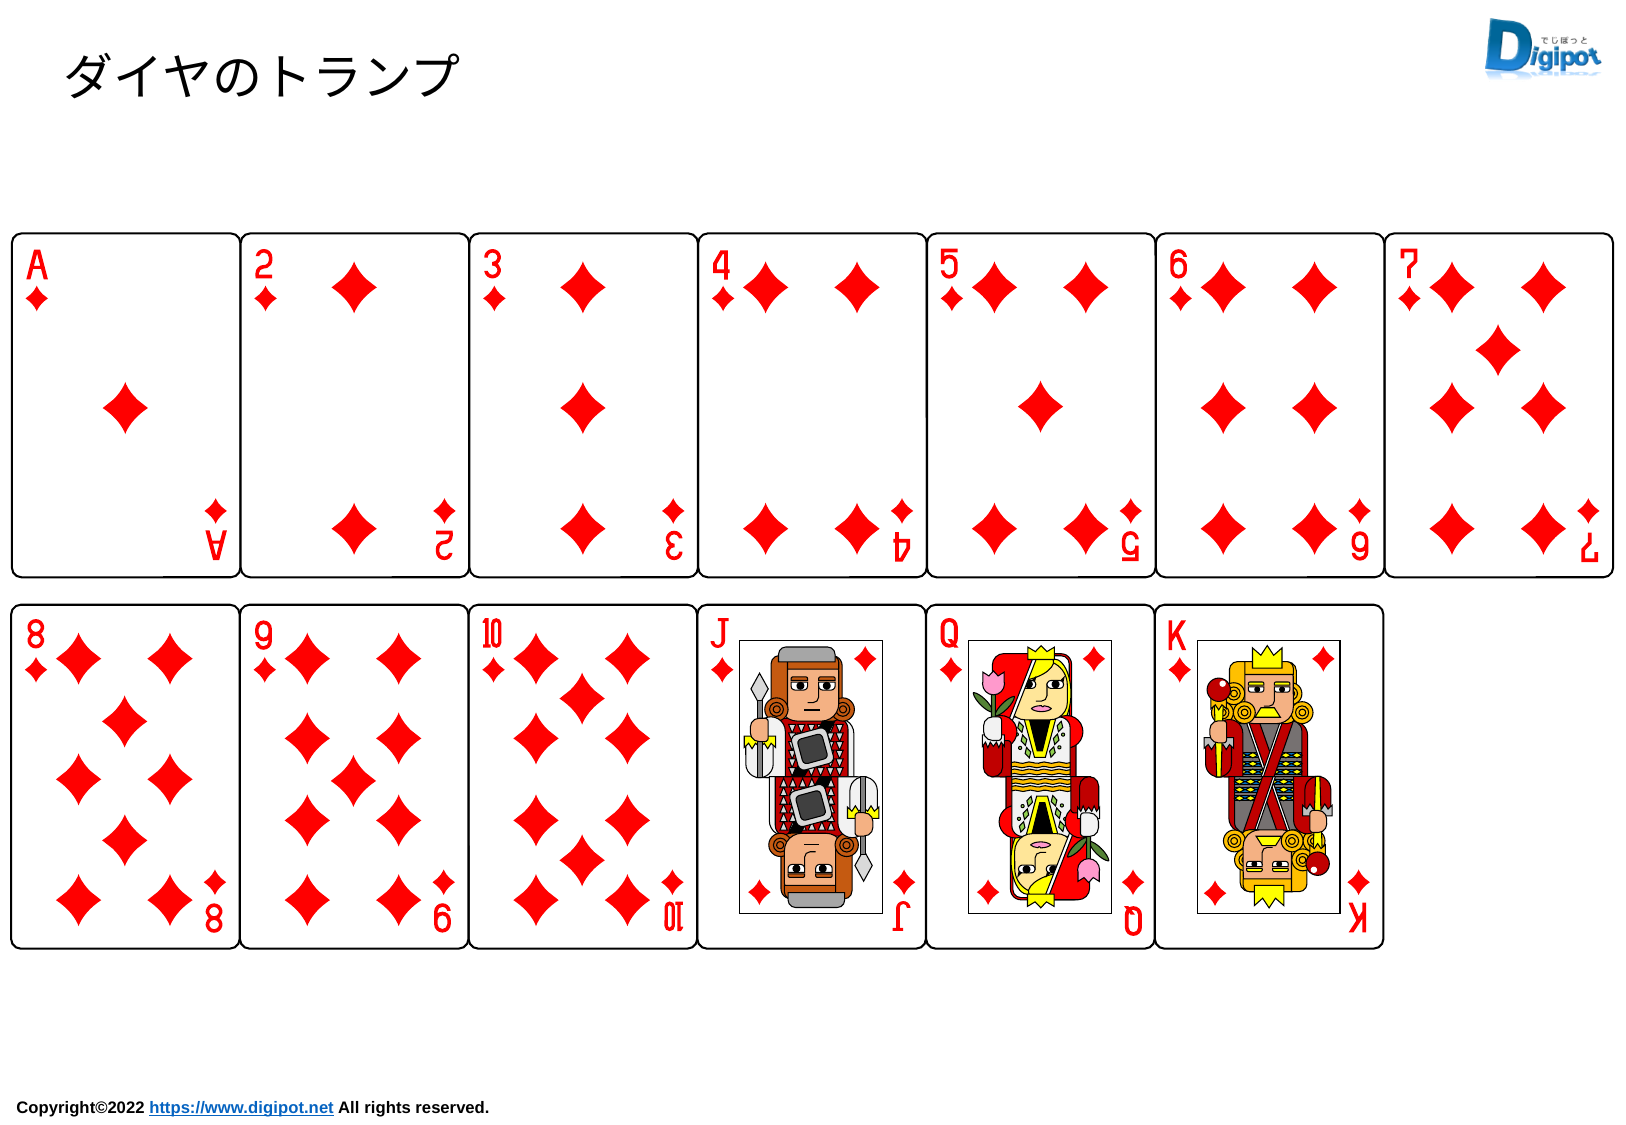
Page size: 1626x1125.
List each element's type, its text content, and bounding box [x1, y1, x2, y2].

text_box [240, 233, 469, 578]
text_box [469, 233, 699, 578]
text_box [1155, 604, 1384, 949]
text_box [11, 233, 240, 578]
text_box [1156, 233, 1385, 578]
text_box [926, 233, 1156, 578]
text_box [11, 604, 240, 949]
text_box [469, 604, 698, 949]
text_box ダイヤのトランプ [48, 38, 476, 113]
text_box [240, 604, 469, 949]
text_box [698, 604, 926, 949]
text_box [699, 233, 926, 578]
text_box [1385, 233, 1614, 578]
picture [1485, 18, 1602, 82]
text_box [926, 604, 1155, 949]
